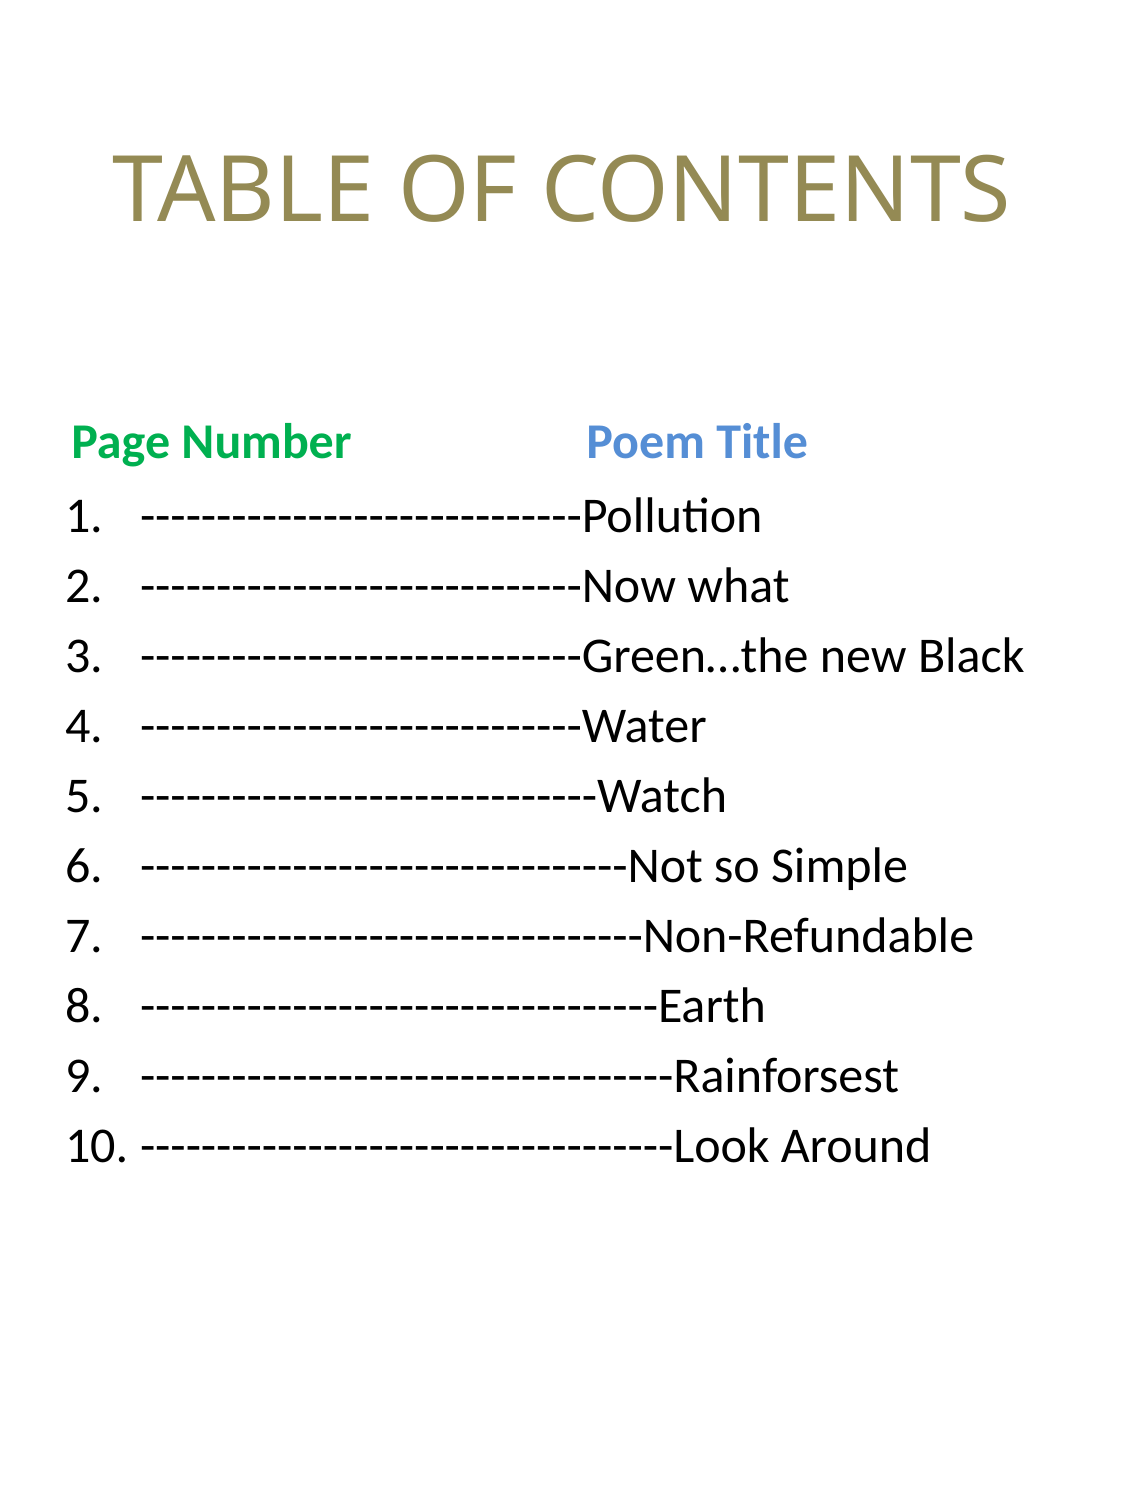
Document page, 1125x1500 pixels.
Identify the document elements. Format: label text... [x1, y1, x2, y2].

title TABLE OF CONTENTS [56, 60, 1069, 310]
list Poem Title [571, 335, 1069, 476]
list -----------------------------Pollution -----------------------------Now what -----------------------------Green…the new Black -----------------------------Water ------------------------------Watch --------------------------------Not so Simple ---------------------------------Non-Refundable ----------------------------------Earth -----------------------------------Rainforsest -----------------------------------Look Around [50, 474, 1075, 1340]
list Page Number [56, 335, 554, 474]
